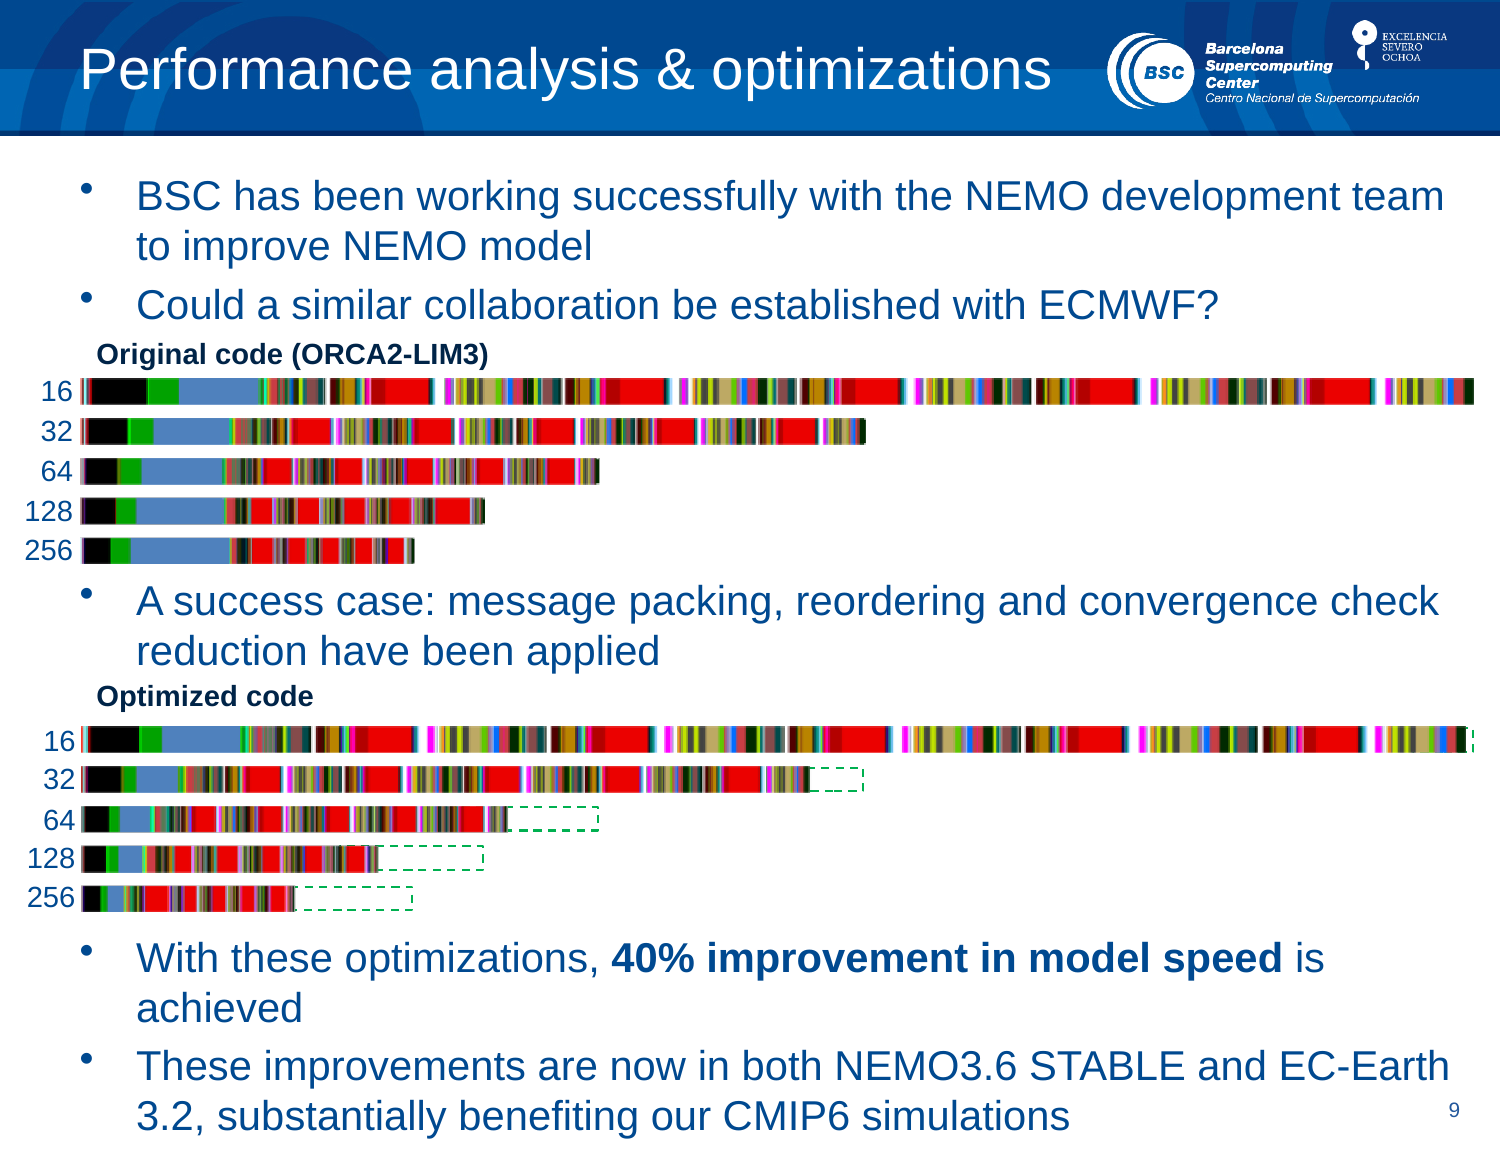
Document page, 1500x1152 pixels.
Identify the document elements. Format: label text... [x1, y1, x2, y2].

text_box With these optimizations, 40% improvement in model speed is achieved These improvements are now in both NEMO3.6 STABLE and EC-Earth 3.2, substantially benefiting our CMIP6 simulations [64, 922, 1500, 1108]
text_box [1469, 728, 1474, 911]
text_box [0, 670, 1466, 922]
text_box A success case: message packing, reordering and convergence check reduction have been applied [64, 566, 1500, 720]
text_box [0, 327, 1474, 575]
picture [0, 0, 1500, 136]
title Performance analysis & optimizations [65, 23, 1117, 138]
list BSC has been working successfully with the NEMO development team to improve NEMO model Could a similar collaboration be established with ECMWF? [64, 161, 1500, 401]
